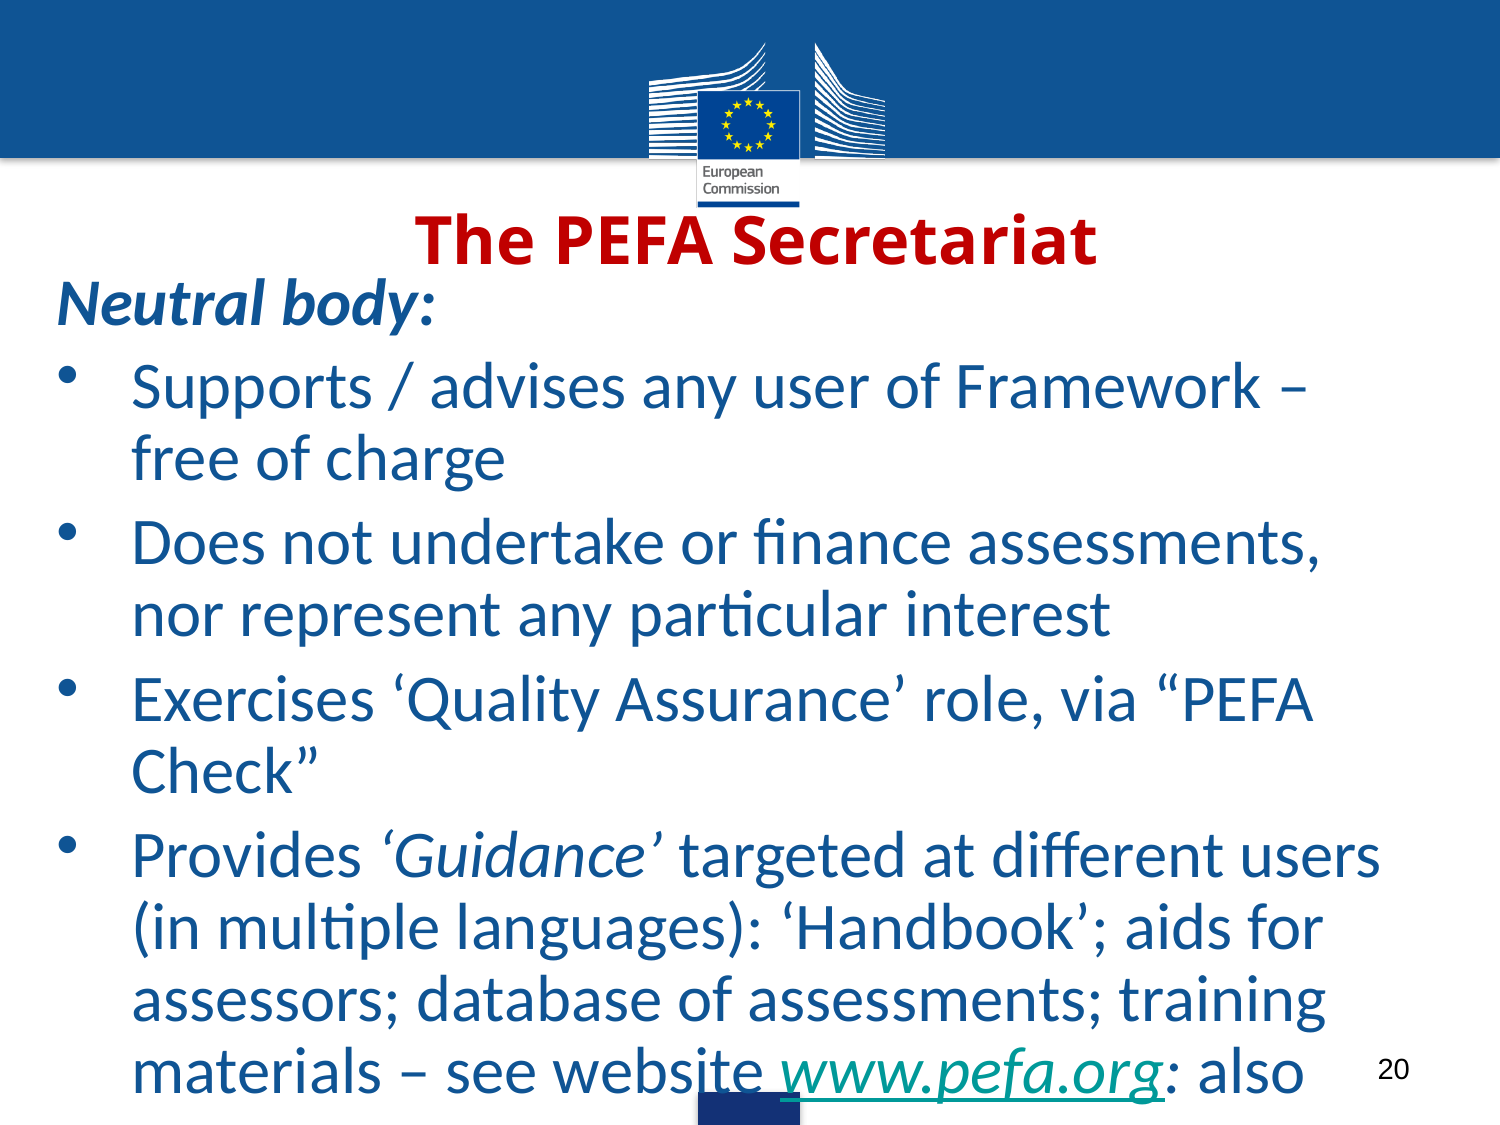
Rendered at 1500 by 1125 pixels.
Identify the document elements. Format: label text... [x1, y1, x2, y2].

list Neutral body: Supports / advises any user of Framework – free of charge Does not undertake or finance assessments, nor represent any particular interest Exercises ‘Quality Assurance’ role, via “PEFA Check” Provides ‘Guidance’ targeted at different users (in multiple languages): ‘Handbook’; aids for assessors; database of assessments; training materials – see website www.pefa.org: also [41, 267, 1424, 1043]
picture [649, 42, 885, 149]
title The PEFA Secretariat [88, 149, 1425, 327]
slide_number 20 [1074, 1042, 1426, 1103]
